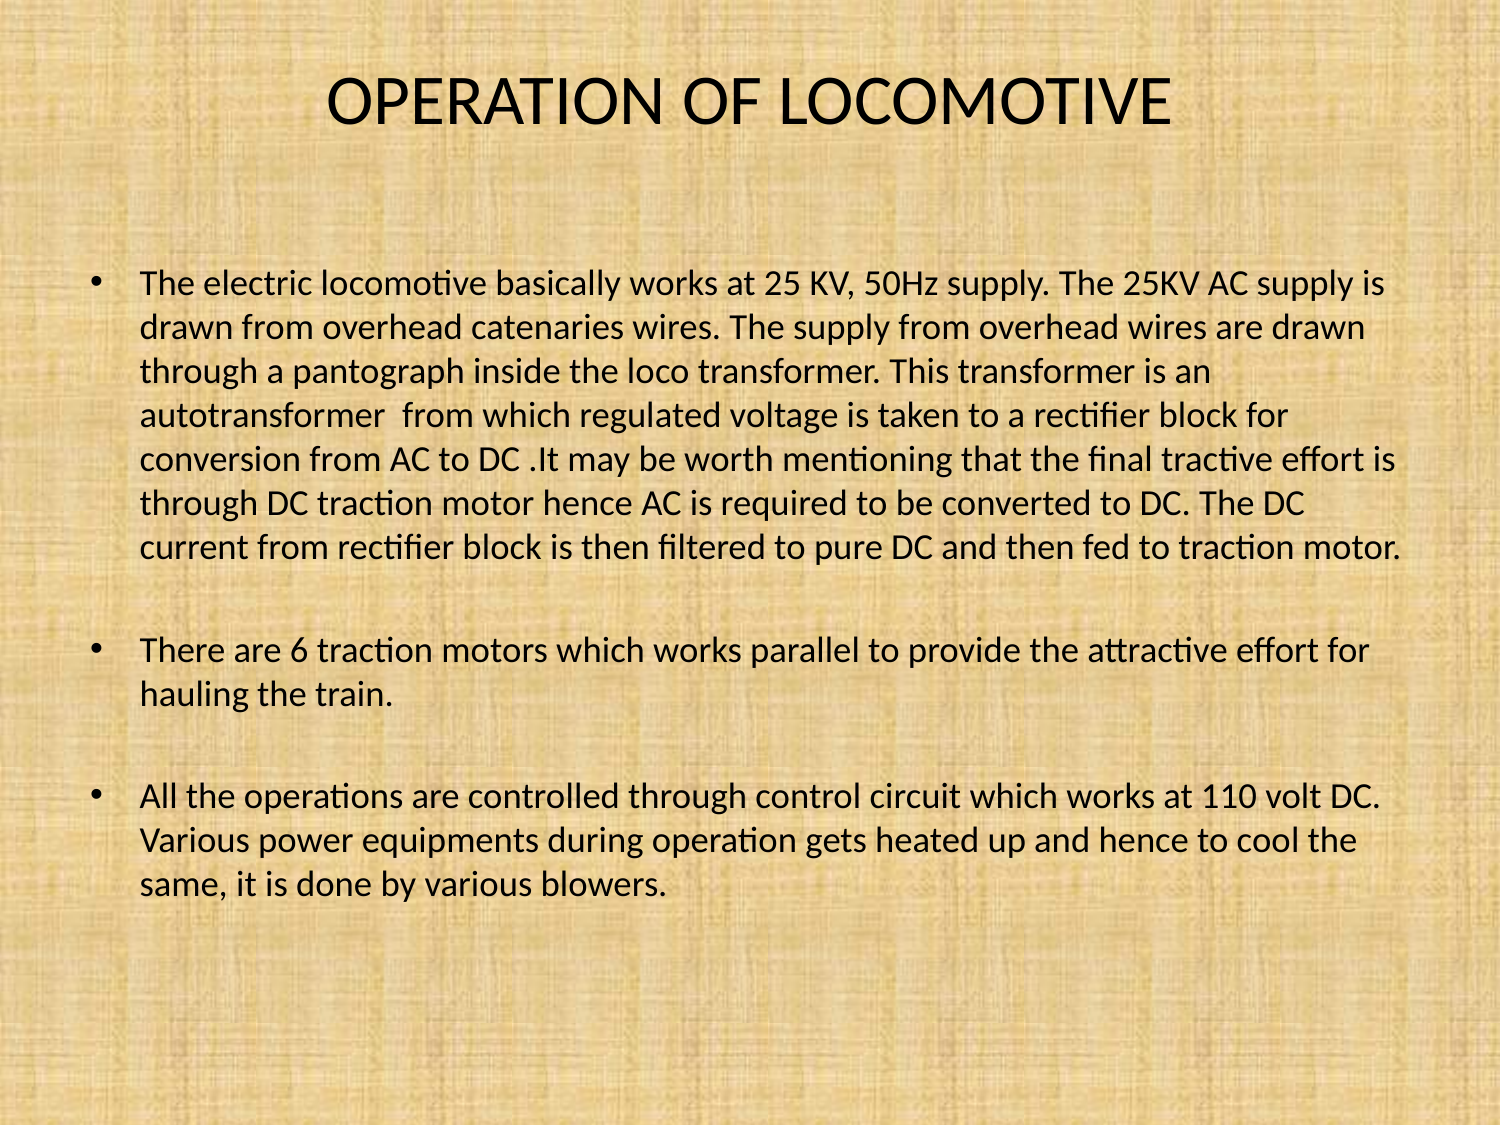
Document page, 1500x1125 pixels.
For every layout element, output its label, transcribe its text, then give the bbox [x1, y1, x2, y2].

list The electric locomotive basically works at 25 KV, 50Hz supply. The 25KV AC supply is drawn from overhead catenaries wires. The supply from overhead wires are drawn through a pantograph inside the loco transformer. This transformer is an autotransformer from which regulated voltage is taken to a rectifier block for conversion from AC to DC .It may be worth mentioning that the final tractive effort is through DC traction motor hence AC is required to be converted to DC. The DC current from rectifier block is then filtered to pure DC and then fed to traction motor. There are 6 traction motors which works parallel to provide the attractive effort for hauling the train. All the operations are controlled through control circuit which works at 110 volt DC. Various power equipments during operation gets heated up and hence to cool the same, it is done by various blowers. [75, 200, 1425, 1005]
title OPERATION OF LOCOMOTIVE [75, 45, 1425, 200]
picture [0, 0, 1500, 1125]
